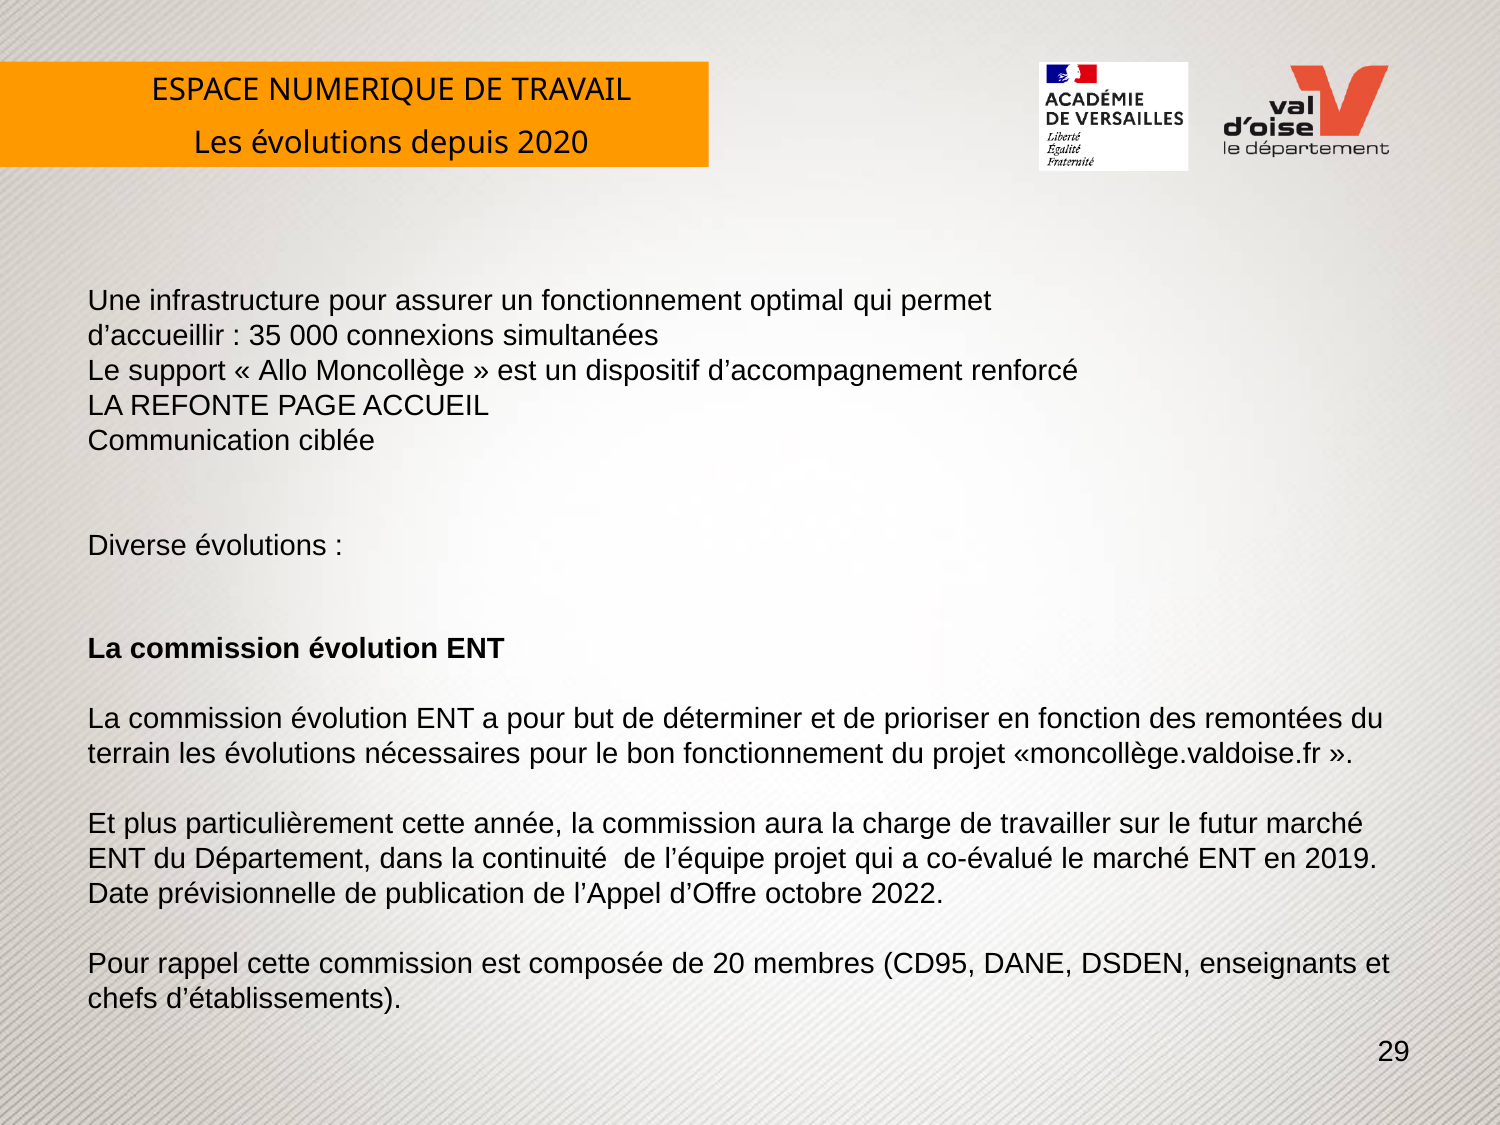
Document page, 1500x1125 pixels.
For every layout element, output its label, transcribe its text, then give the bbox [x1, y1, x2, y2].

text_box ESPACE NUMERIQUE DE TRAVAIL Les évolutions depuis 2020 [0, 61, 709, 167]
slide_number 29 [1074, 1092, 1425, 1103]
picture [0, 0, 1500, 1125]
text_box La commission évolution ENT La commission évolution ENT a pour but de déterminer et de prioriser en fonction des remontées du terrain les évolutions nécessaires pour le bon fonctionnement du projet «moncollège.valdoise.fr ». Et plus particulièrement cette année, la commission aura la charge de travailler sur le futur marché ENT du Département, dans la continuité de l’équipe projet qui a co-évalué le marché ENT en 2019. Date prévisionnelle de publication de l’Appel d’Offre octobre 2022. Pour rappel cette commission est composée de 20 membres (CD95, DANE, DSDEN, enseignants et chefs d’établissements). [72, 621, 1446, 1092]
text_box Une infrastructure pour assurer un fonctionnement optimal qui permet d’accueillir : 35 000 connexions simultanées Le support « Allo Moncollège » est un dispositif d’accompagnement renforcé LA REFONTE PAGE ACCUEIL Communication ciblée Diverse évolutions : [72, 274, 1167, 569]
